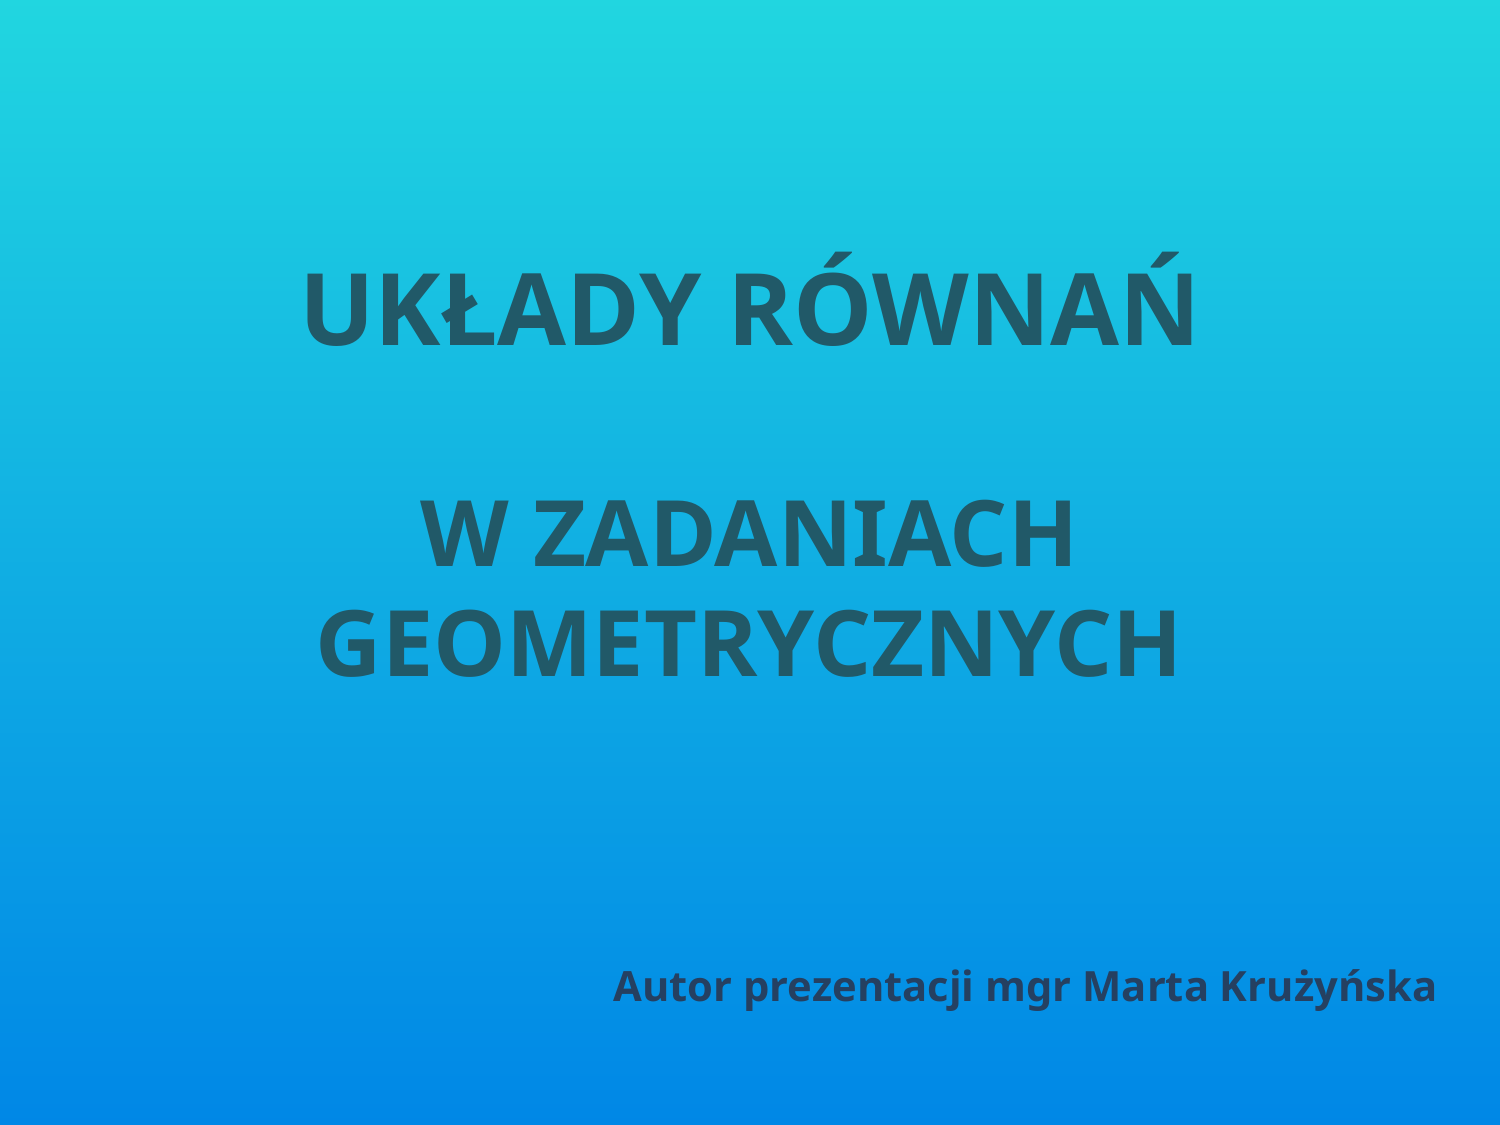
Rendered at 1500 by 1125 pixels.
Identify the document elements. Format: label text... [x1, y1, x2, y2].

picture [321, 610, 373, 676]
picture [439, 610, 500, 676]
picture [1060, 610, 1108, 676]
picture [1121, 611, 1173, 675]
picture [1000, 611, 1054, 675]
picture [933, 611, 990, 675]
picture [706, 611, 755, 675]
text_box Autor prezentacji mgr Marta Krużyńska [525, 952, 1453, 1018]
title UKŁADY RÓWNAŃ W ZADANIACH GEOMETRYCZNYCH [112, 349, 1388, 591]
picture [601, 611, 637, 675]
picture [819, 610, 867, 676]
picture [874, 611, 921, 675]
picture [391, 611, 427, 675]
picture [515, 611, 584, 675]
picture [646, 611, 695, 675]
picture [759, 611, 813, 675]
